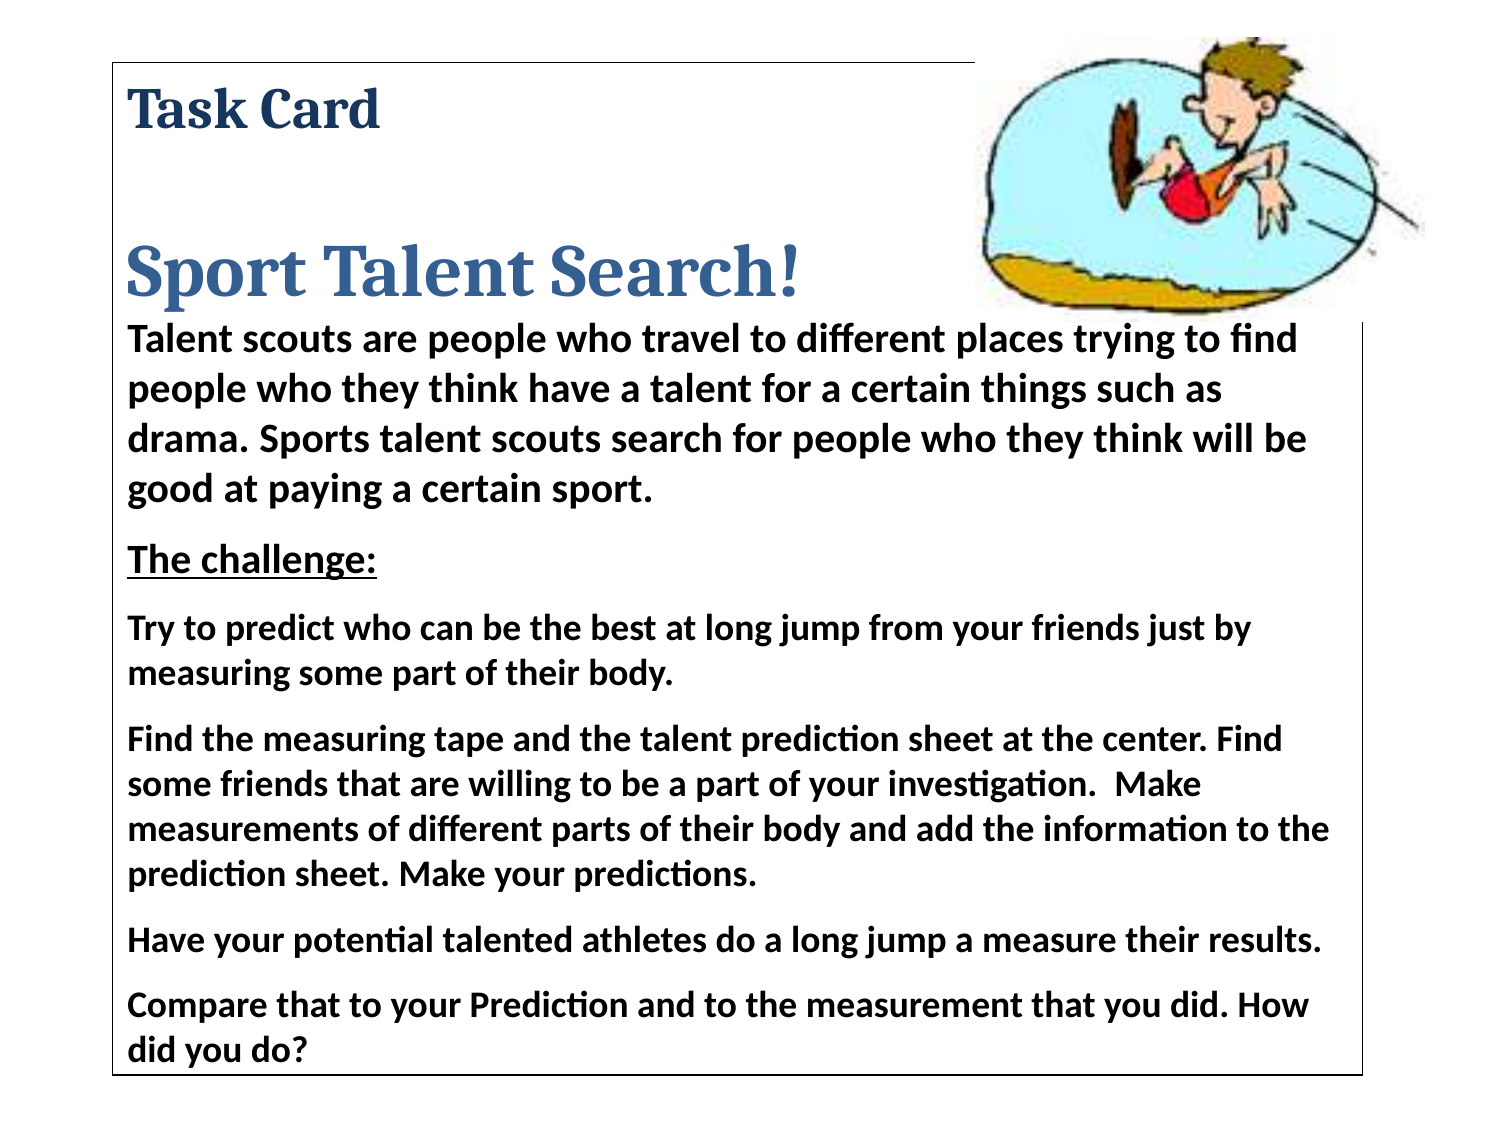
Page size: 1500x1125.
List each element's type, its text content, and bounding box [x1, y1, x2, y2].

picture [974, 37, 1426, 322]
text_box Task Card Sport Talent Search! Talent scouts are people who travel to different places trying to find people who they think have a talent for a certain things such as drama. Sports talent scouts search for people who they think will be good at paying a certain sport. The challenge: Try to predict who can be the best at long jump from your friends just by measuring some part of their body. Find the measuring tape and the talent prediction sheet at the center. Find some friends that are willing to be a part of your investigation. Make measurements of different parts of their body and add the information to the prediction sheet. Make your predictions. Have your potential talented athletes do a long jump a measure their results. Compare that to your Prediction and to the measurement that you did. How did you do? [112, 62, 1363, 1075]
